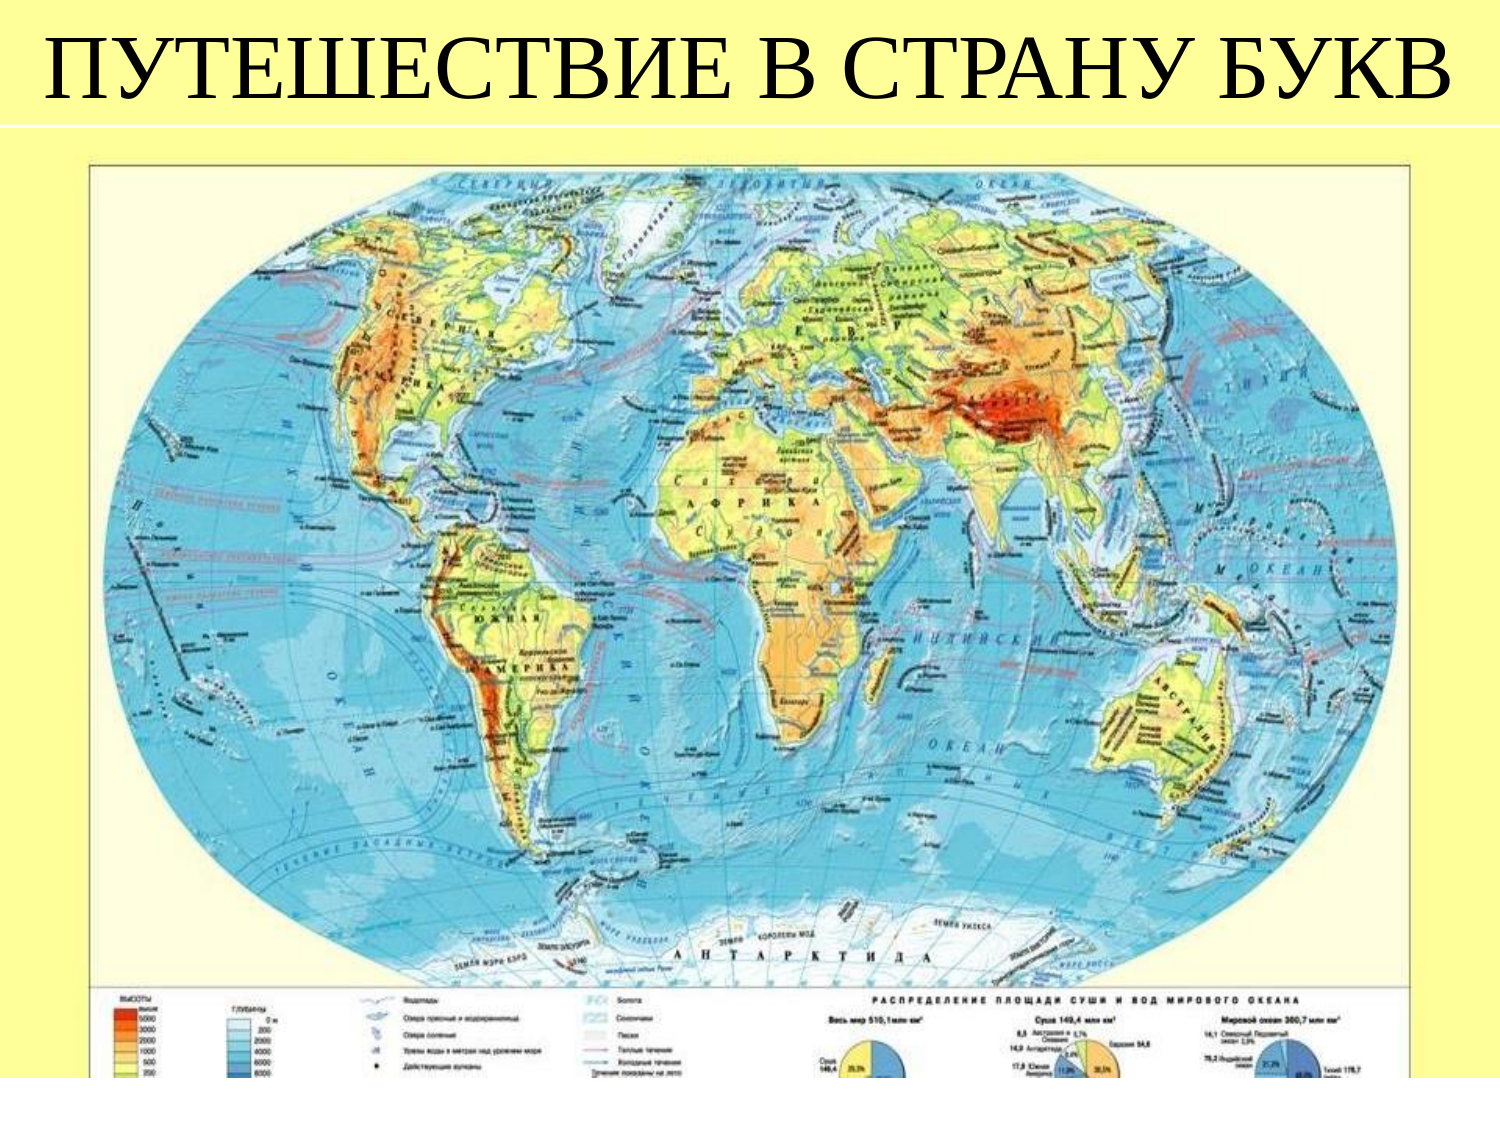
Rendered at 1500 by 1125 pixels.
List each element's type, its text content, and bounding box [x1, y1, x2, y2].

picture [0, 128, 1500, 1079]
text_box ПУТЕШЕСТВИЕ В СТРАНУ БУКВ [0, 0, 1500, 125]
